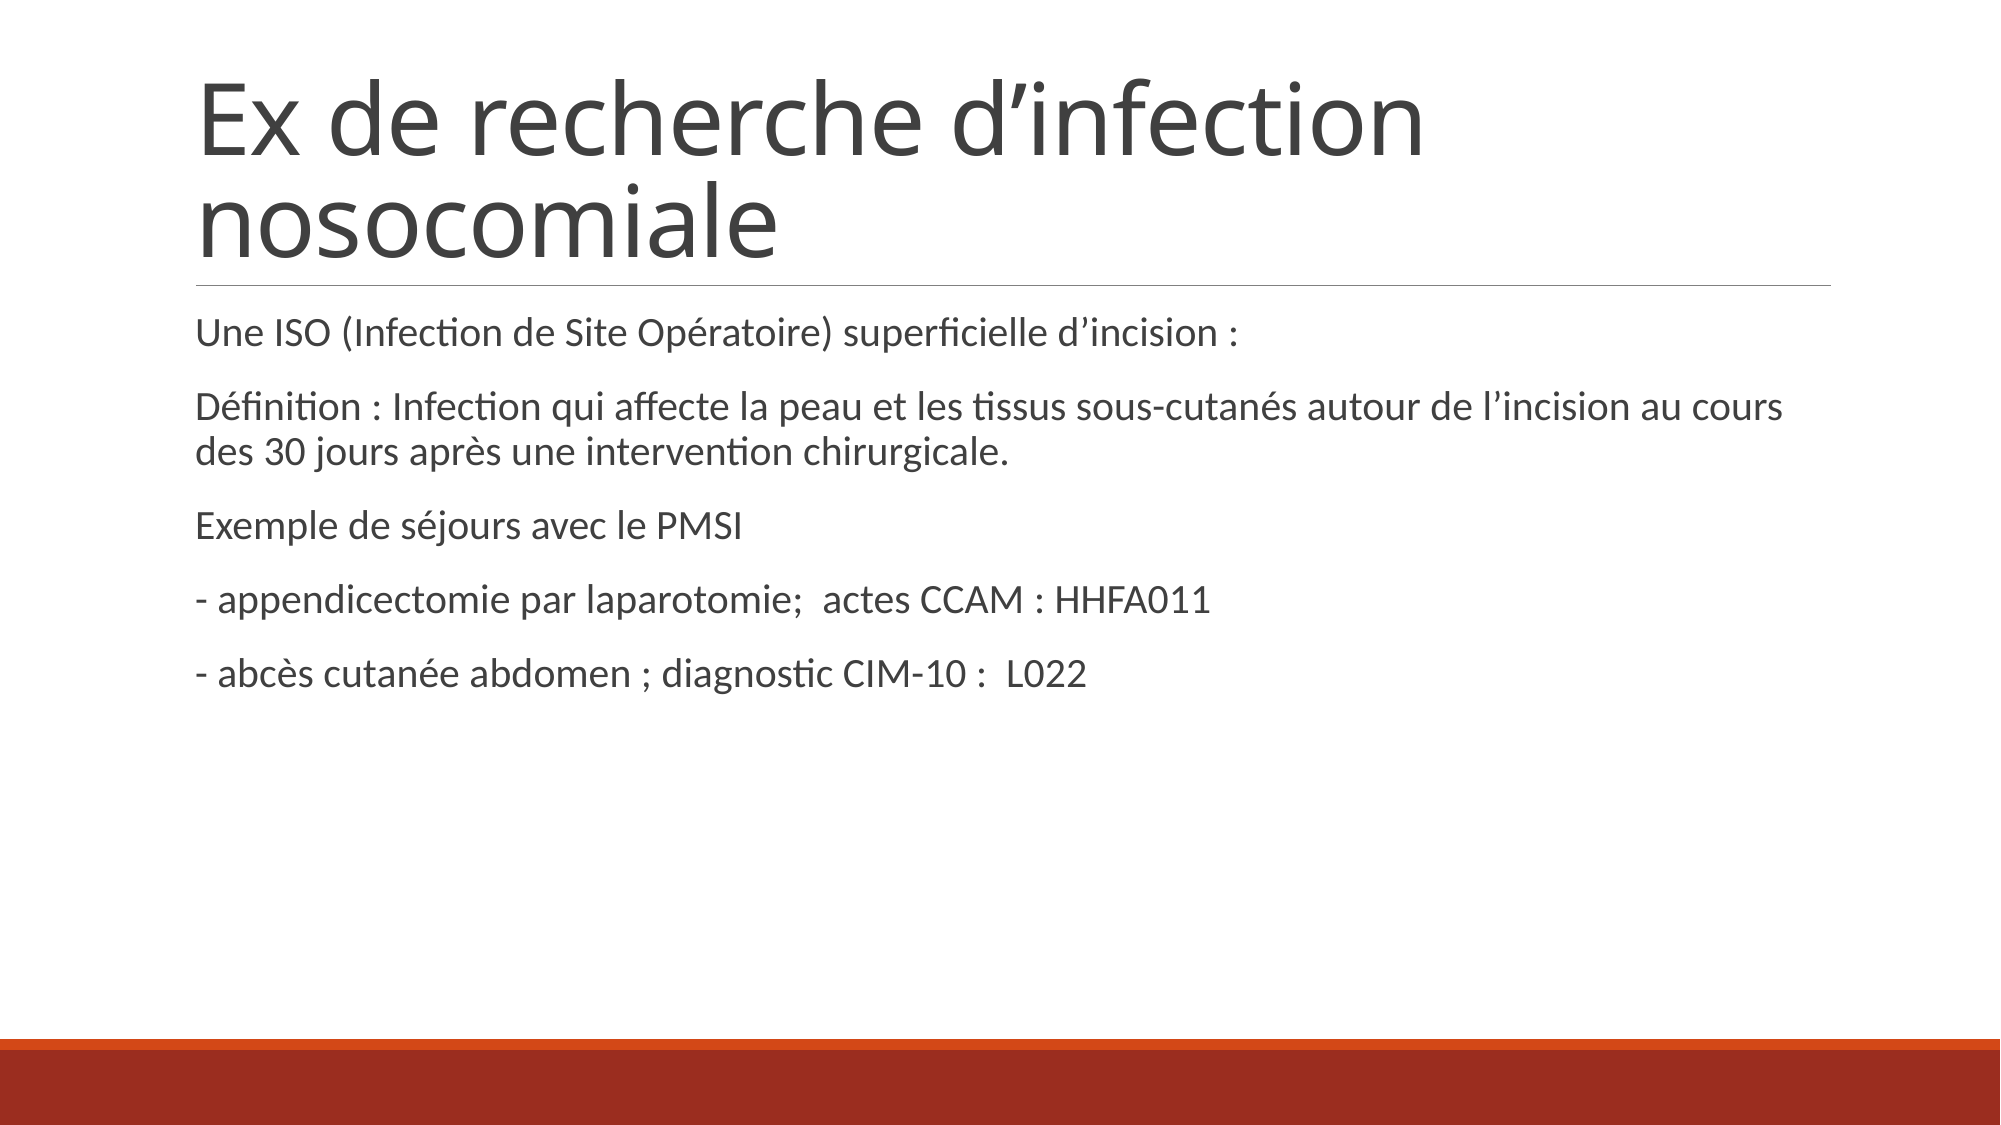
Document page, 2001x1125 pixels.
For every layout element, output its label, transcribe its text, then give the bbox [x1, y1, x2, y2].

list Une ISO (Infection de Site Opératoire) superficielle d’incision : Définition : Infection qui affecte la peau et les tissus sous-cutanés autour de l’incision au cours des 30 jours après une intervention chirurgicale. Exemple de séjours avec le PMSI - appendicectomie par laparotomie; actes CCAM : HHFA011 - abcès cutanée abdomen ; diagnostic CIM-10 : L022 [180, 302, 1830, 963]
title Ex de recherche d’infection nosocomiale [180, 47, 1915, 285]
